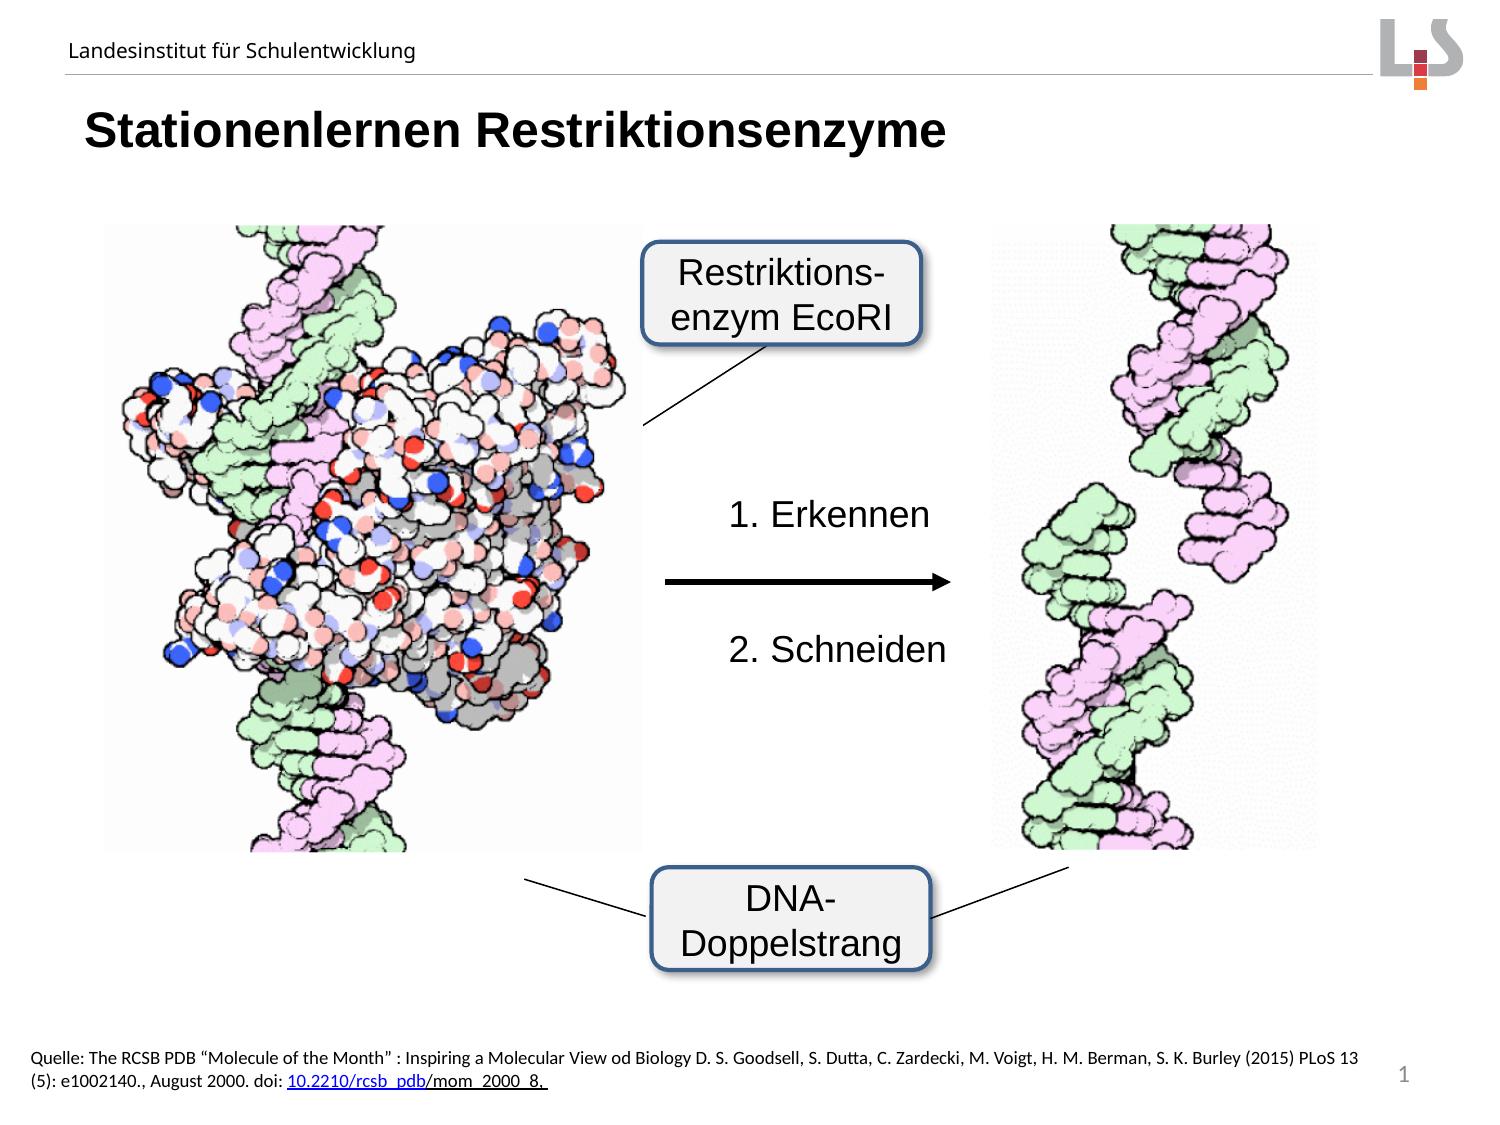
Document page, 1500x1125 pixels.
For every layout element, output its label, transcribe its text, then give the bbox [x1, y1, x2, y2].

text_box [52, 18, 1464, 91]
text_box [646, 342, 772, 427]
text_box Quelle: The RCSB PDB “Molecule of the Month” : Inspiring a Molecular View od Biology D. S. Goodsell, S. Dutta, C. Zardecki, M. Voigt, H. M. Berman, S. K. Burley (2015) PLoS 13 (5): e1002140., August 2000. doi: 10.2210/rcsb_pdb/mom_2000_8, [15, 1038, 1398, 1125]
slide_number 1 [1398, 1042, 1425, 1103]
text_box Restriktions-enzym EcoRI [646, 239, 924, 347]
text_box DNA-Doppelstrang [649, 865, 933, 973]
text_box Stationenlernen Restriktionsenzyme [69, 99, 964, 166]
text_box 1. Erkennen 2. Schneiden [713, 482, 962, 678]
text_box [930, 866, 1069, 919]
picture [989, 218, 1328, 860]
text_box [524, 878, 646, 917]
picture [104, 219, 643, 861]
